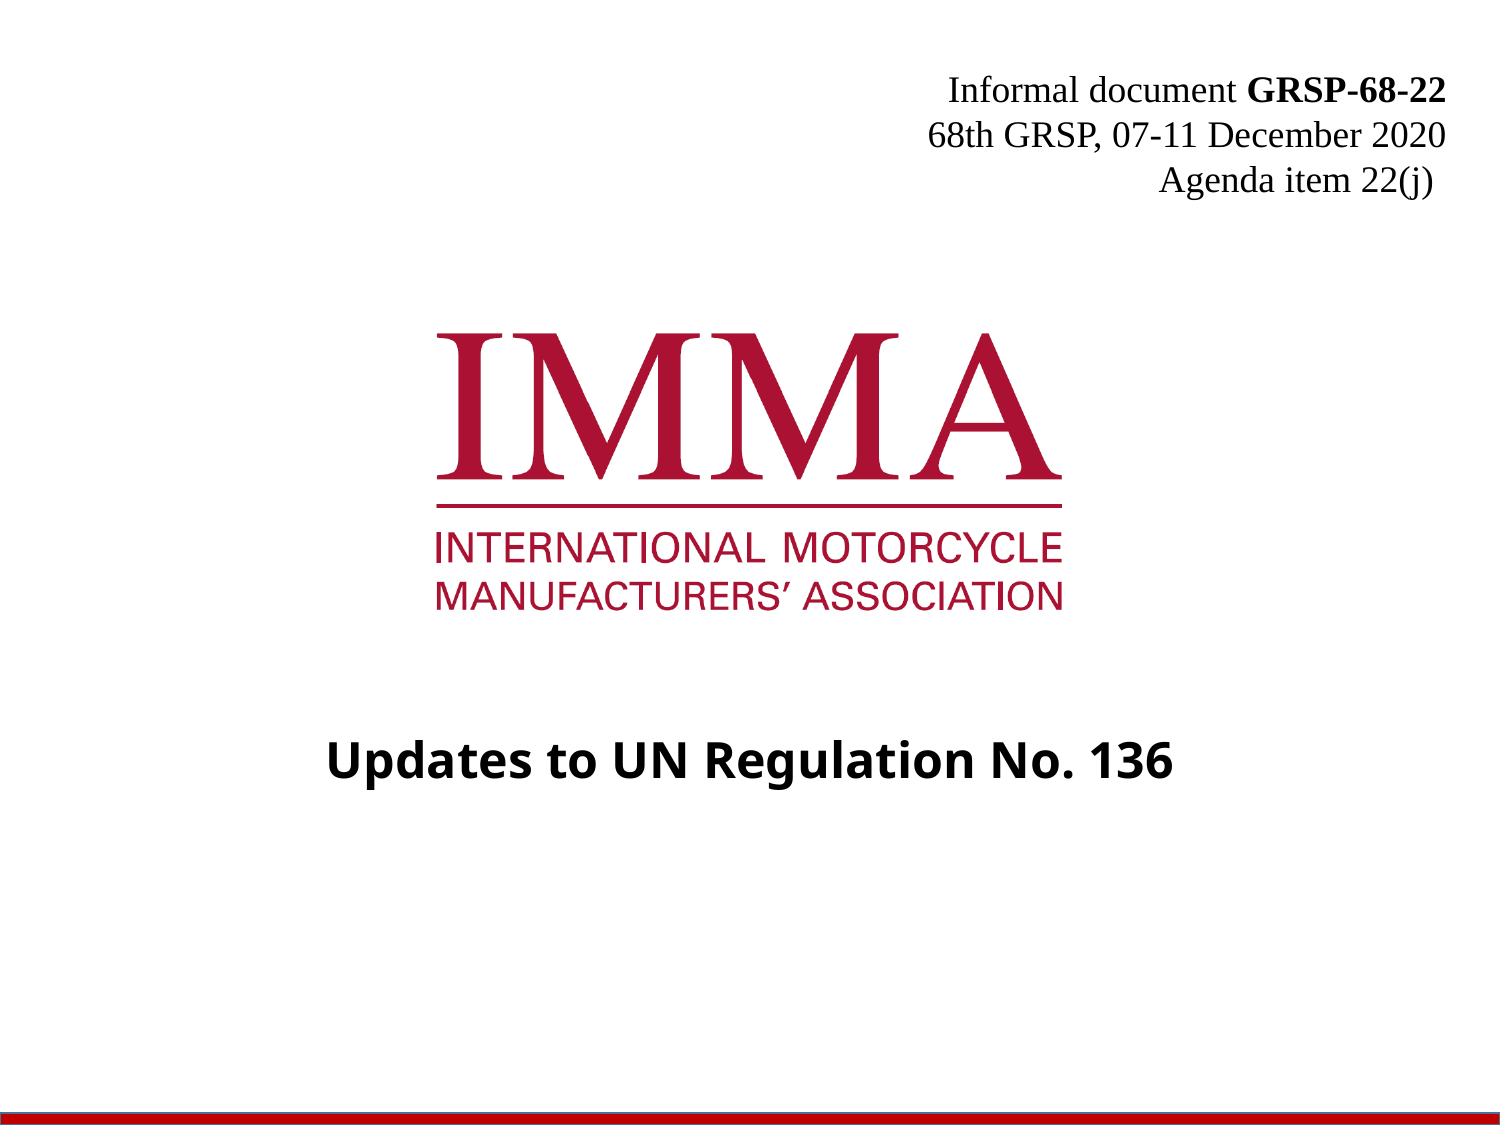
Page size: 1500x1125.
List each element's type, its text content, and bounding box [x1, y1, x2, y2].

text_box Updates to UN Regulation No. 136 [172, 625, 1328, 856]
picture [424, 314, 1076, 626]
text_box [0, 1112, 1500, 1125]
text_box Informal document GRSP-68-22 68th GRSP, 07-11 December 2020 Agenda item 22(j)) [711, 57, 1462, 207]
